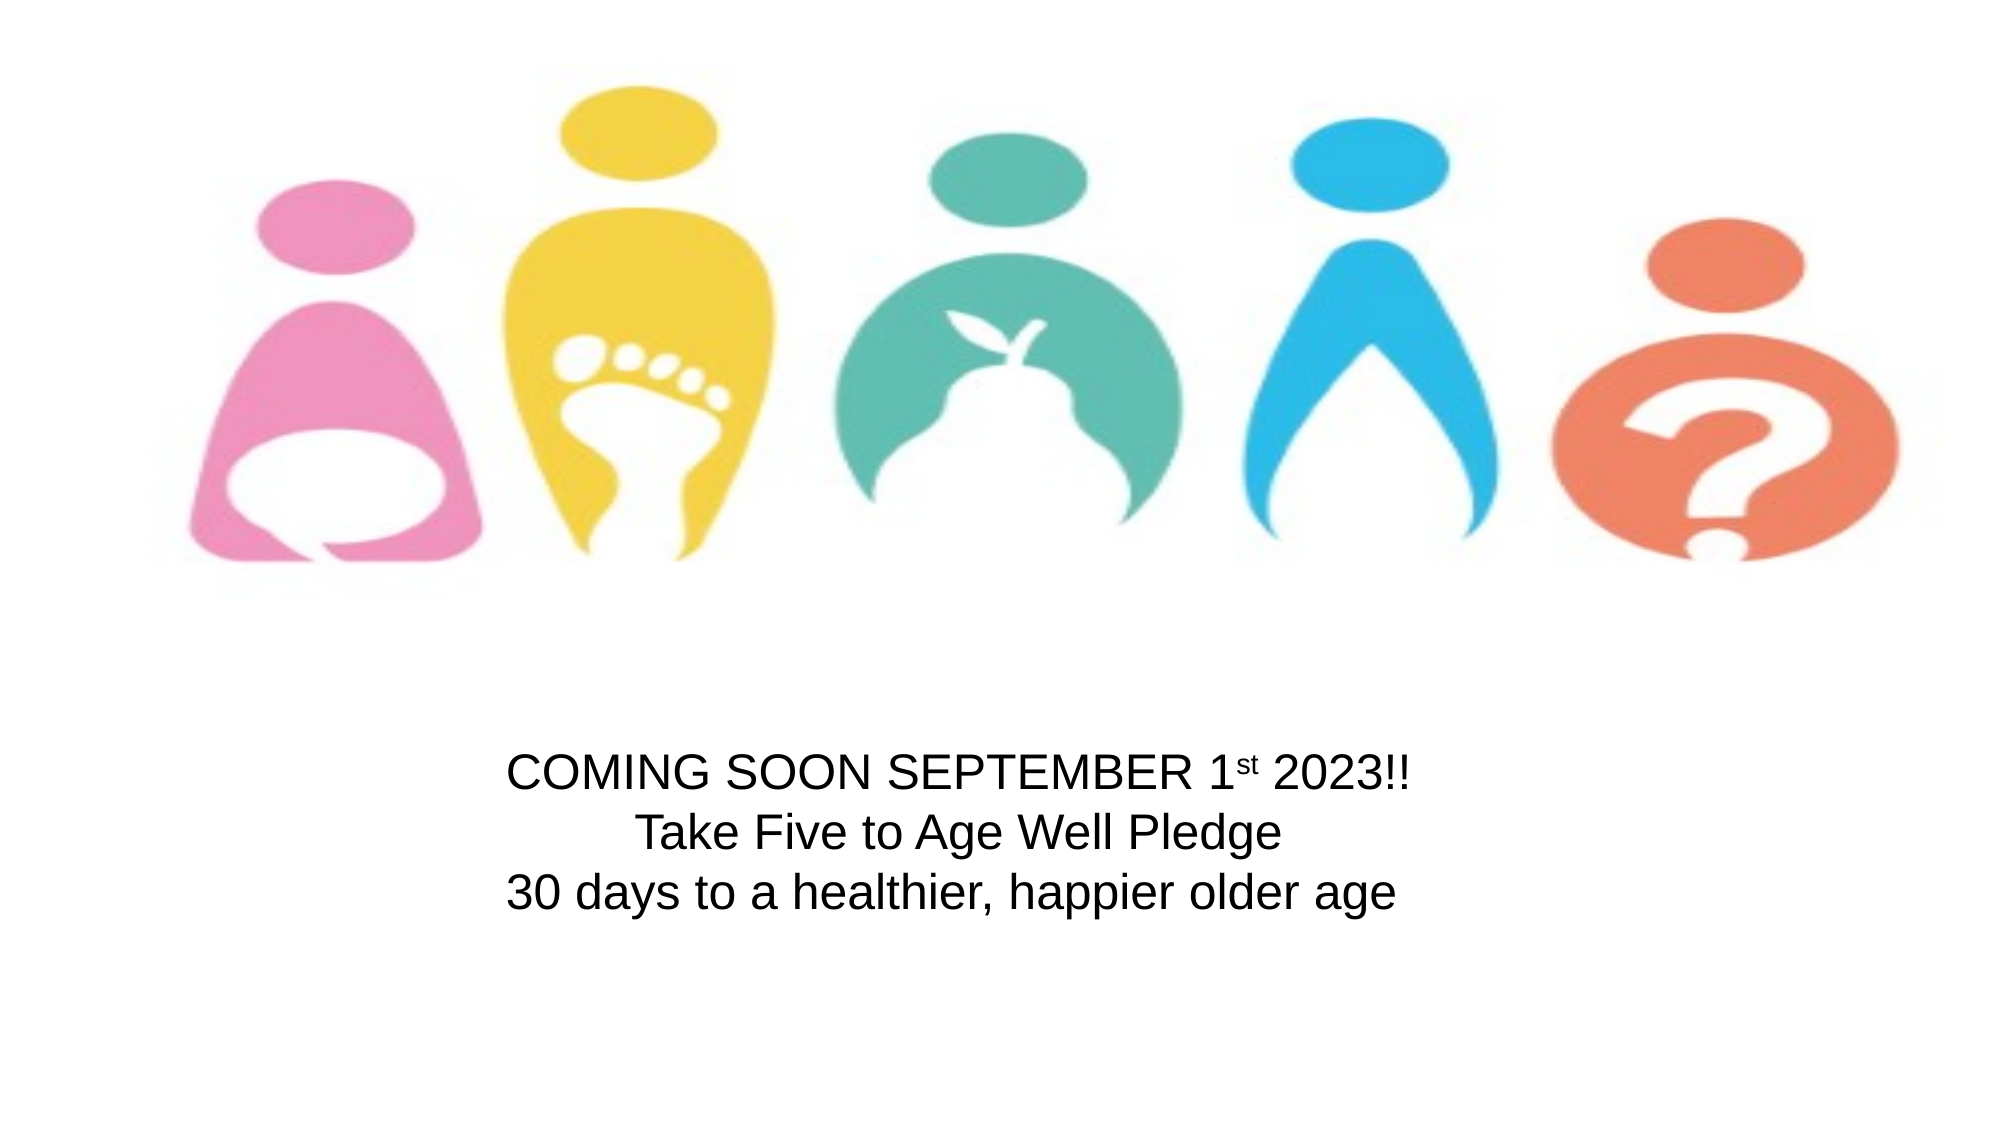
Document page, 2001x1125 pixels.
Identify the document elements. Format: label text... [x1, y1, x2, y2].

subtitle COMING SOON SEPTEMBER 1st 2023!! Take Five to Age Well Pledge 30 days to a healthier, happier older age [208, 732, 1709, 987]
picture [93, 27, 2000, 624]
